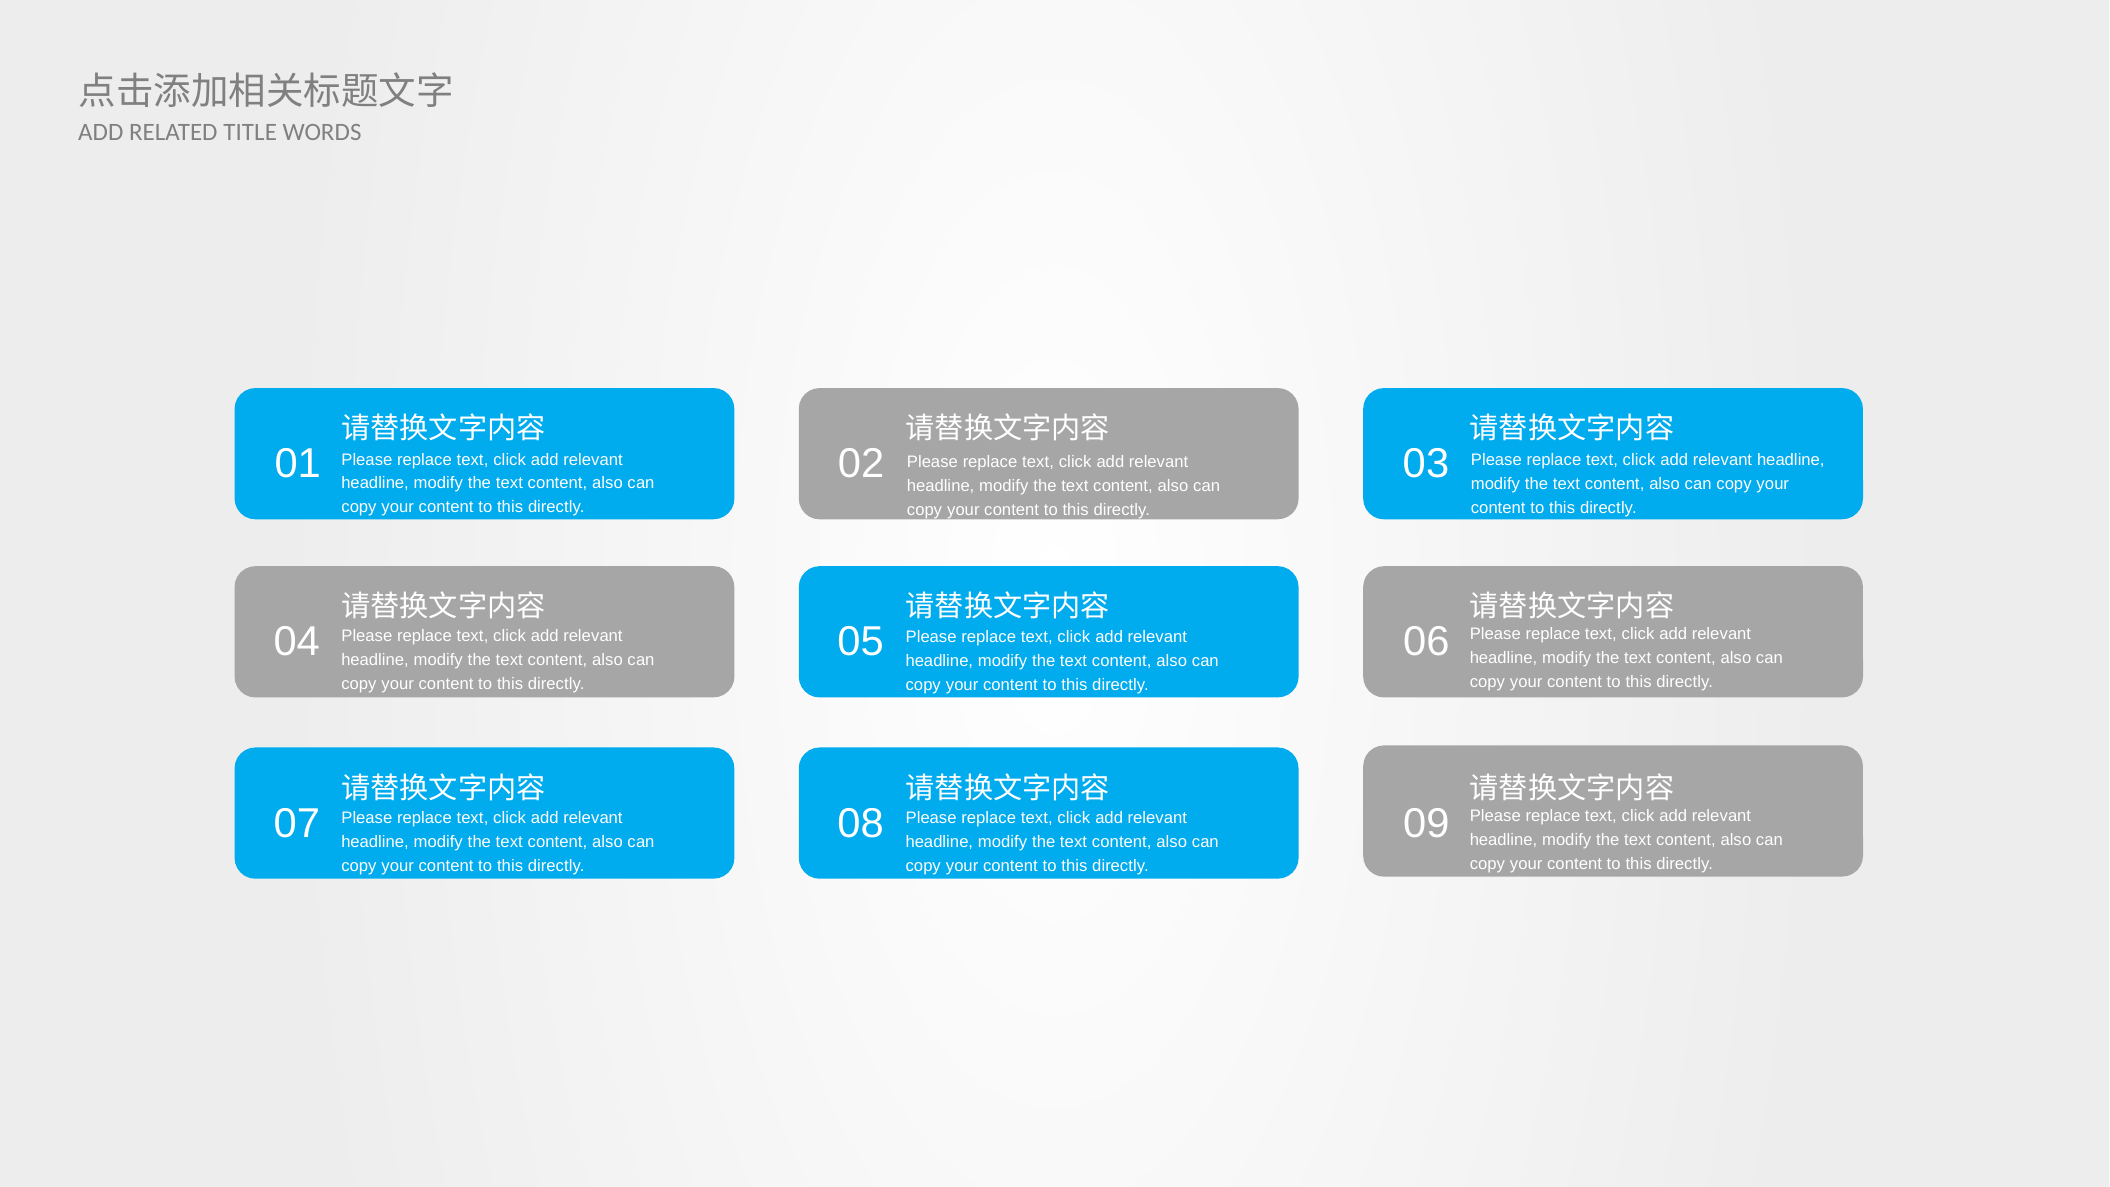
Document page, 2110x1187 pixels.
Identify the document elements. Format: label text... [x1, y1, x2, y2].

text_box Please replace text, click add relevant headline, modify the text content, also can copy your content to this directly. [1469, 619, 1811, 692]
text_box 请替换文字内容 [905, 762, 1312, 805]
text_box [234, 747, 735, 879]
text_box 请替换文字内容 [341, 762, 748, 805]
text_box 请替换文字内容 [1469, 580, 1877, 623]
text_box 04 [266, 604, 328, 665]
text_box 02 [830, 426, 892, 487]
text_box Please replace text, click add relevant headline, modify the text content, also can copy your content to this directly. [1469, 800, 1811, 873]
text_box Please replace text, click add relevant headline, modify the text content, also can copy your content to this directly. [341, 444, 681, 517]
text_box [1363, 745, 1864, 877]
text_box 请替换文字内容 [905, 402, 1313, 445]
text_box Please replace text, click add relevant headline, modify the text content, also can copy your content to this directly. [906, 447, 1247, 519]
text_box 请替换文字内容 [1469, 402, 1877, 445]
text_box [798, 747, 1299, 879]
text_box Please replace text, click add relevant headline, modify the text content, also can copy your content to this directly. [1470, 444, 1830, 517]
text_box 03 [1393, 426, 1459, 487]
text_box [1363, 388, 1864, 520]
text_box Please replace text, click add relevant headline, modify the text content, also can copy your content to this directly. [905, 621, 1247, 694]
text_box 请替换文字内容 [1469, 762, 1877, 805]
text_box [1363, 566, 1864, 698]
text_box [234, 388, 735, 520]
text_box 点击添加相关标题文字 [62, 59, 470, 121]
text_box 08 [821, 785, 900, 846]
text_box Please replace text, click add relevant headline, modify the text content, also can copy your content to this directly. [341, 802, 683, 875]
picture [0, 0, 2110, 1187]
text_box [798, 566, 1299, 698]
text_box 01 [263, 426, 332, 487]
text_box 09 [1392, 785, 1461, 846]
text_box 06 [1392, 604, 1461, 665]
text_box Please replace text, click add relevant headline, modify the text content, also can copy your content to this directly. [341, 621, 683, 693]
text_box 05 [821, 604, 900, 665]
text_box ADD RELATED TITLE WORDS [62, 107, 379, 154]
text_box 07 [264, 785, 329, 846]
text_box 请替换文字内容 [341, 580, 748, 623]
text_box [798, 388, 1299, 520]
text_box 请替换文字内容 [341, 402, 748, 445]
text_box 请替换文字内容 [905, 580, 1312, 623]
text_box Please replace text, click add relevant headline, modify the text content, also can copy your content to this directly. [905, 802, 1247, 875]
text_box [234, 566, 735, 698]
